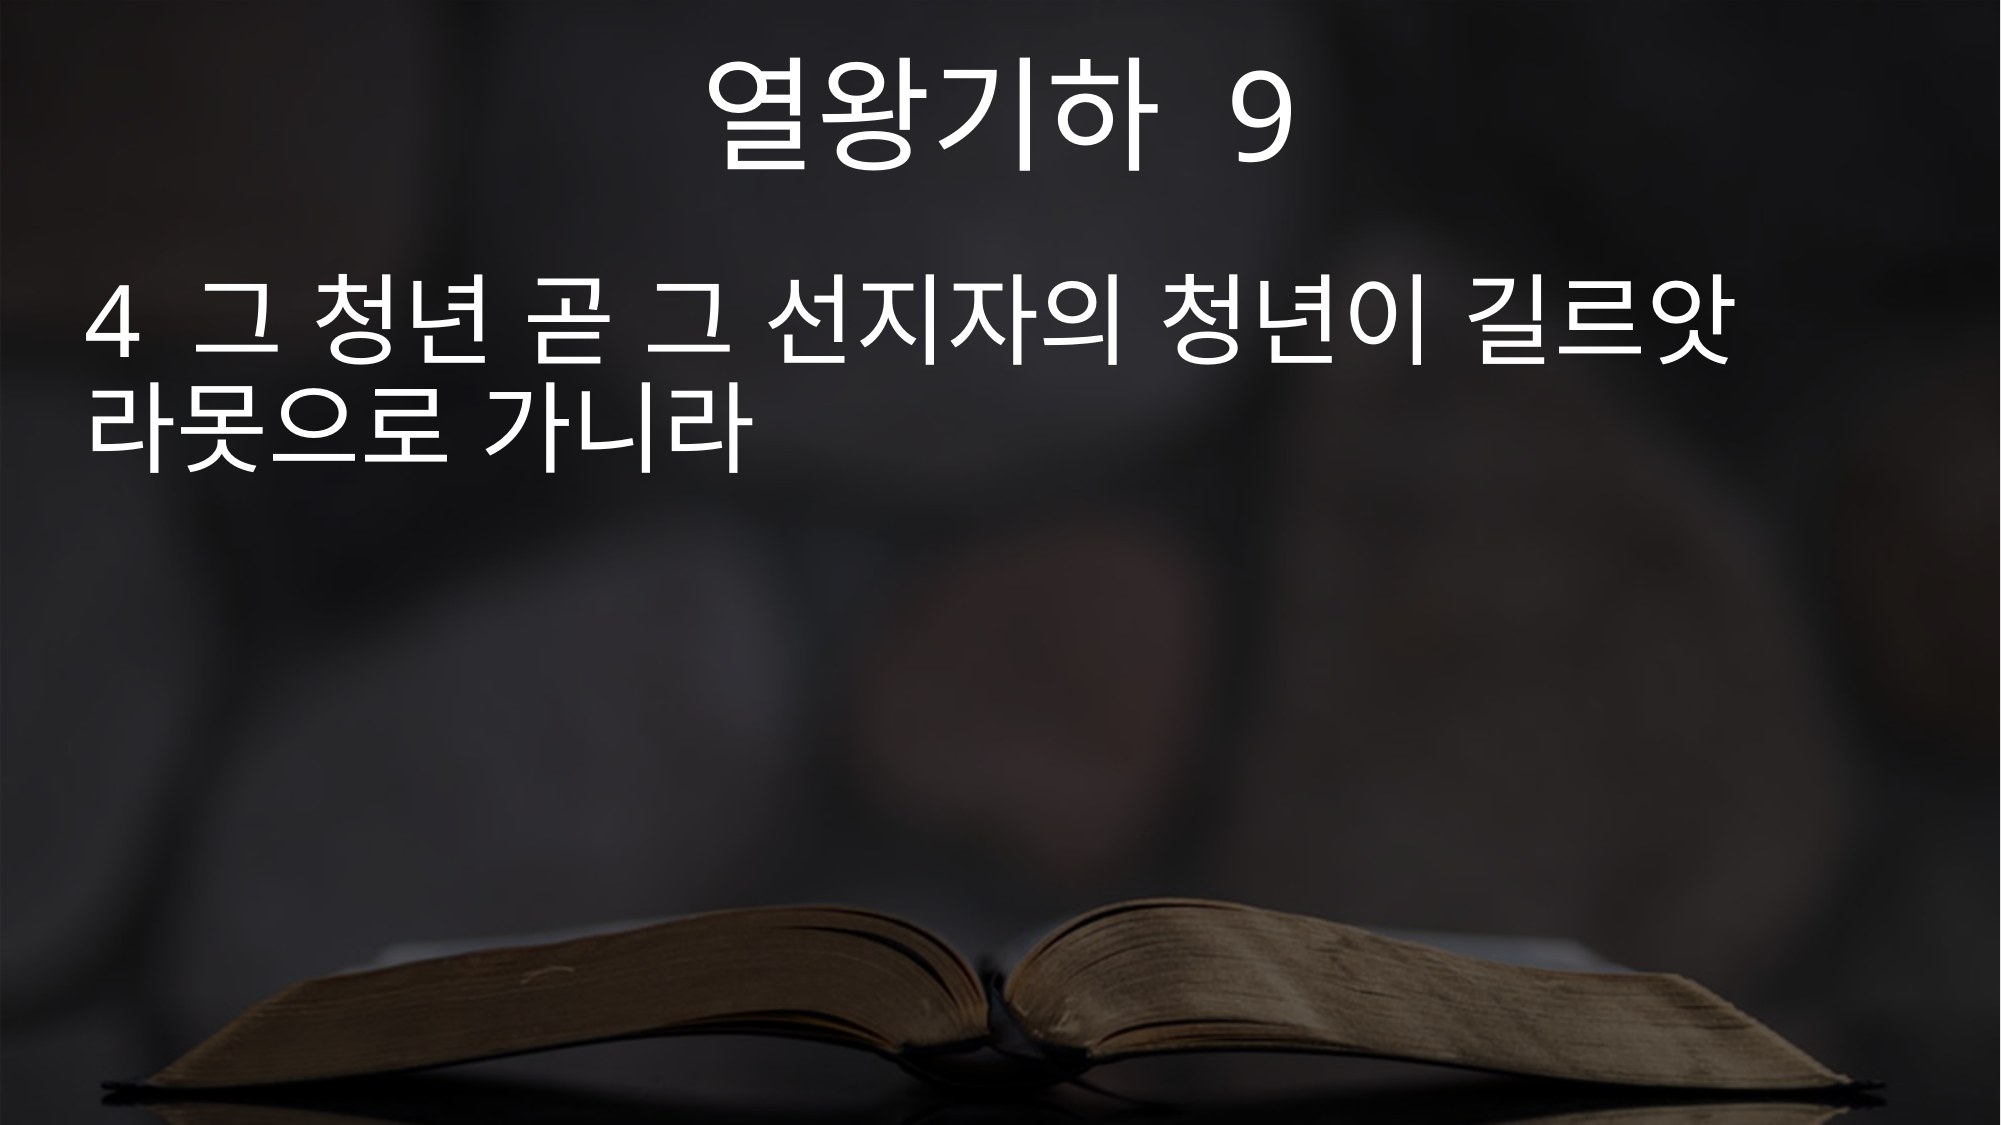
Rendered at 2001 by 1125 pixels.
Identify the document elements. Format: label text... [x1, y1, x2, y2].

footer 열왕기하 9 [0, 32, 2000, 192]
picture [0, 0, 2001, 1125]
list 4 그 청년 곧 그 선지자의 청년이 길르앗 라못으로 가니라 [69, 263, 1953, 423]
